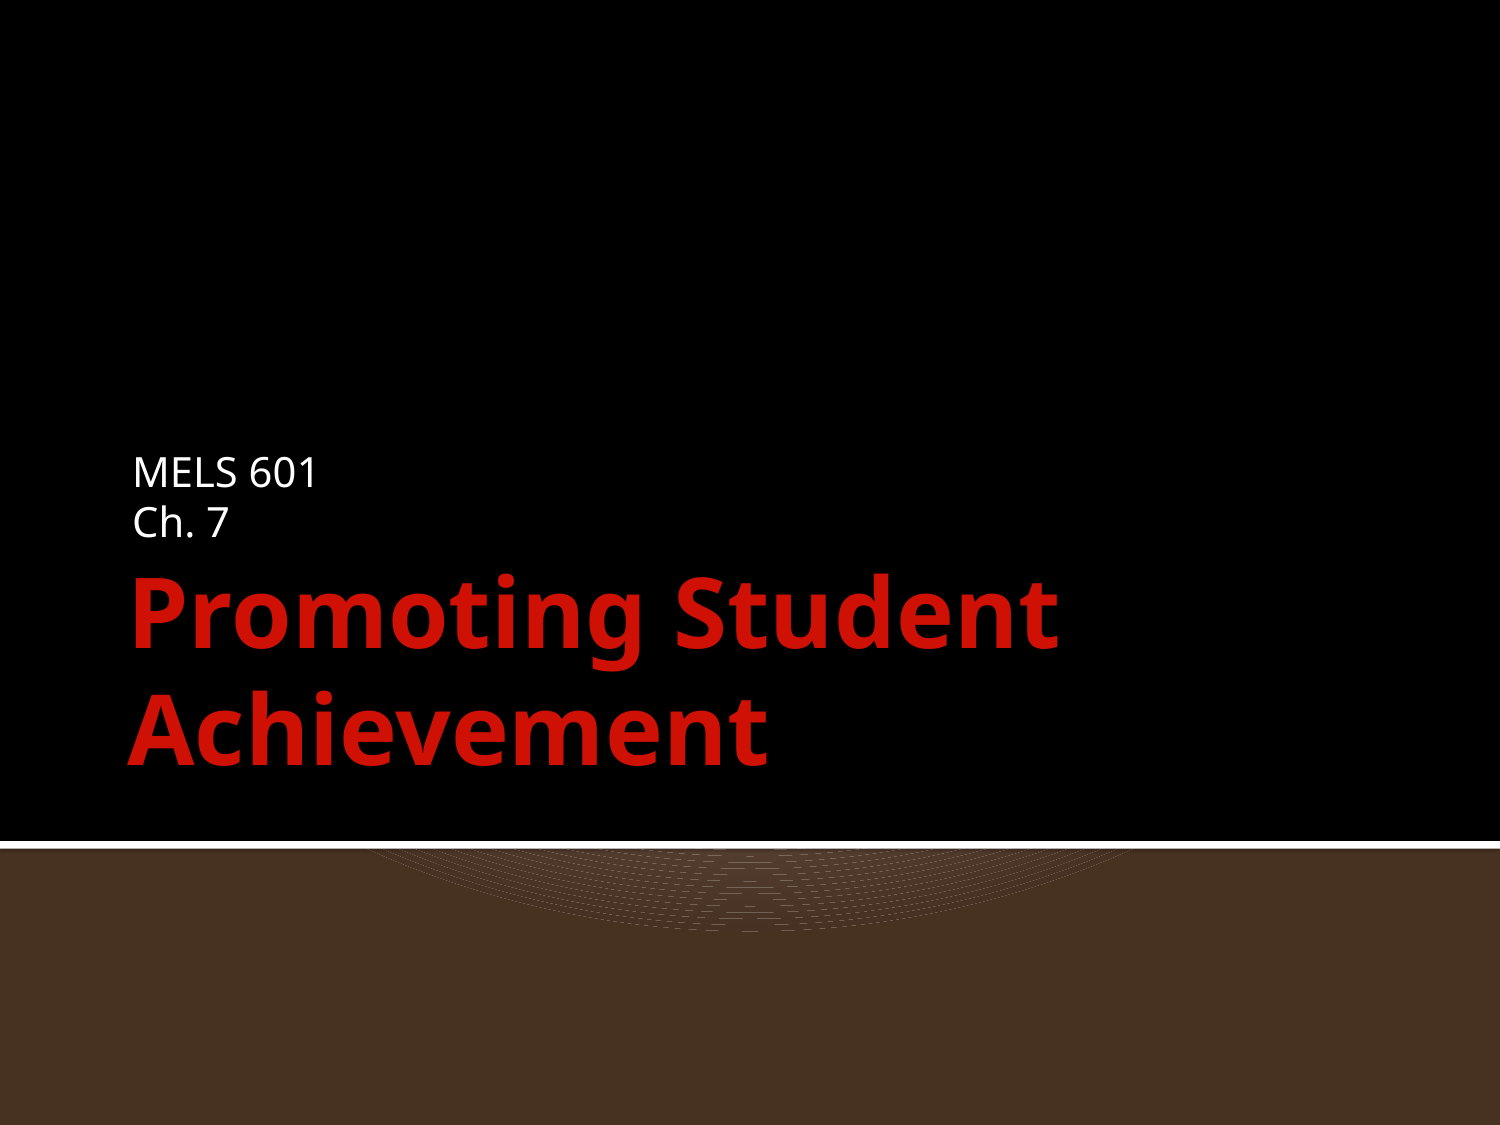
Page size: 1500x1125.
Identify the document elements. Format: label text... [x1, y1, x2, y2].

subtitle MELS 601 Ch. 7 [112, 299, 1438, 546]
title Promoting Student Achievement [112, 550, 1438, 825]
